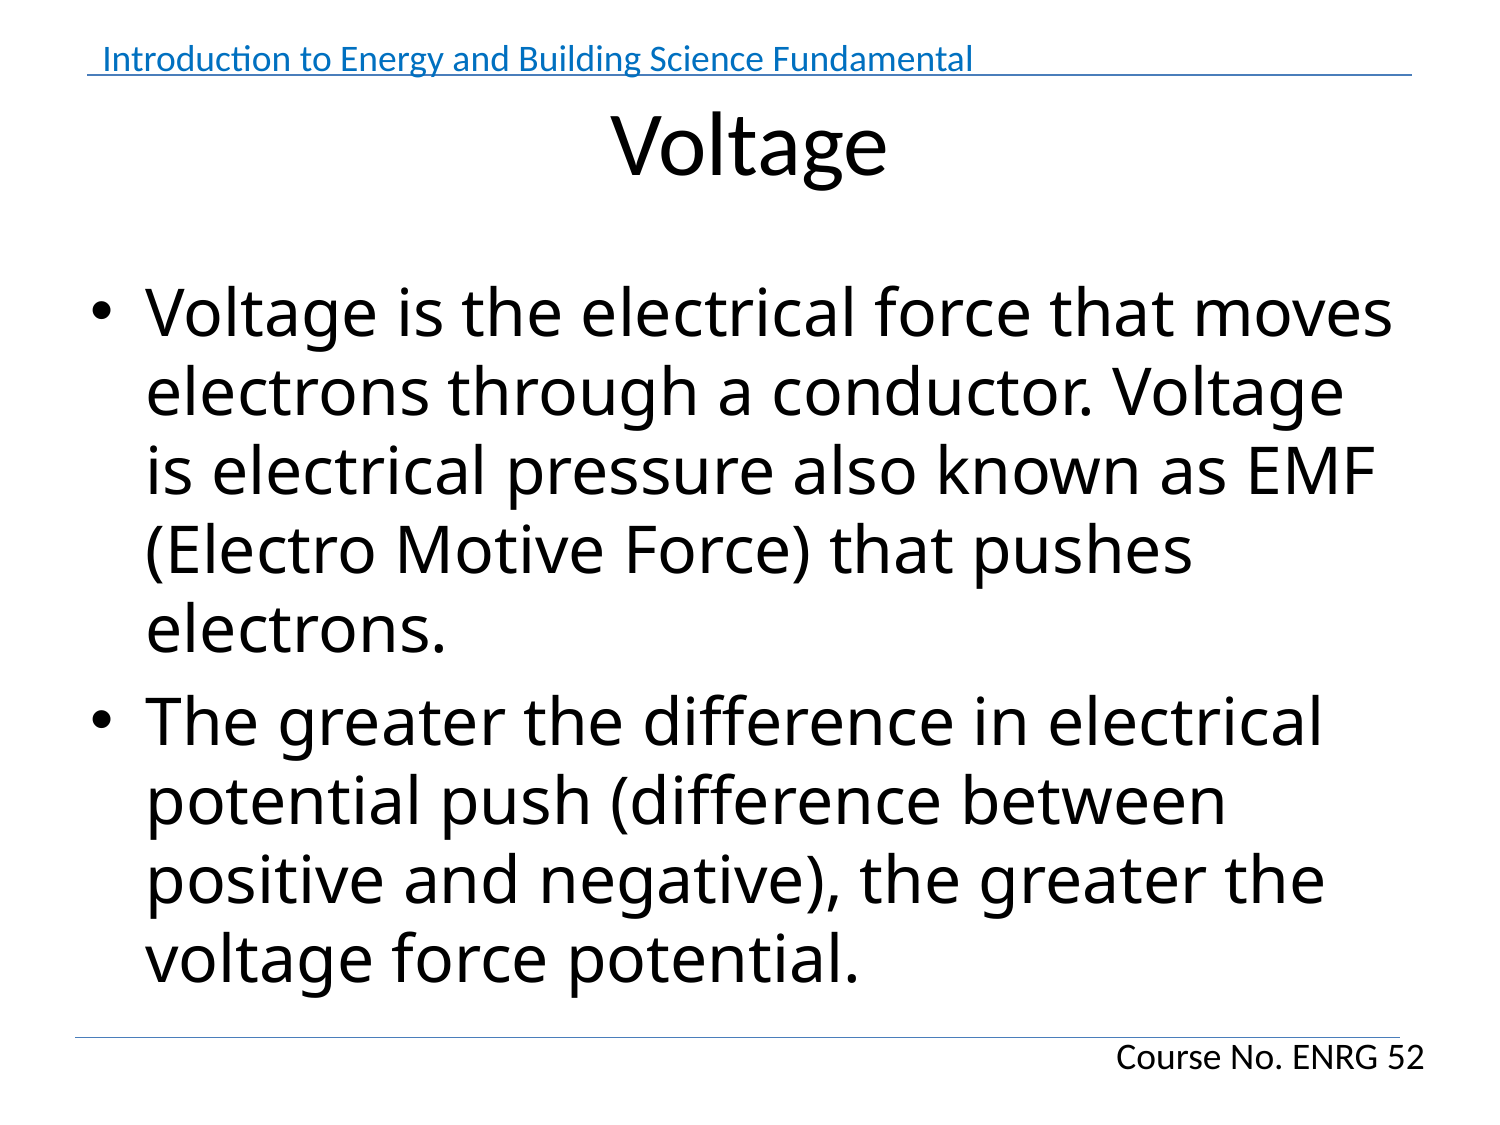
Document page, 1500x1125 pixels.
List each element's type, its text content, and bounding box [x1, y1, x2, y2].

title Voltage [75, 45, 1425, 233]
list Voltage is the electrical force that moves electrons through a conductor. Voltage is electrical pressure also known as EMF (Electro Motive Force) that pushes electrons. The greater the difference in electrical potential push (difference between positive and negative), the greater the voltage force potential. [75, 262, 1425, 1005]
